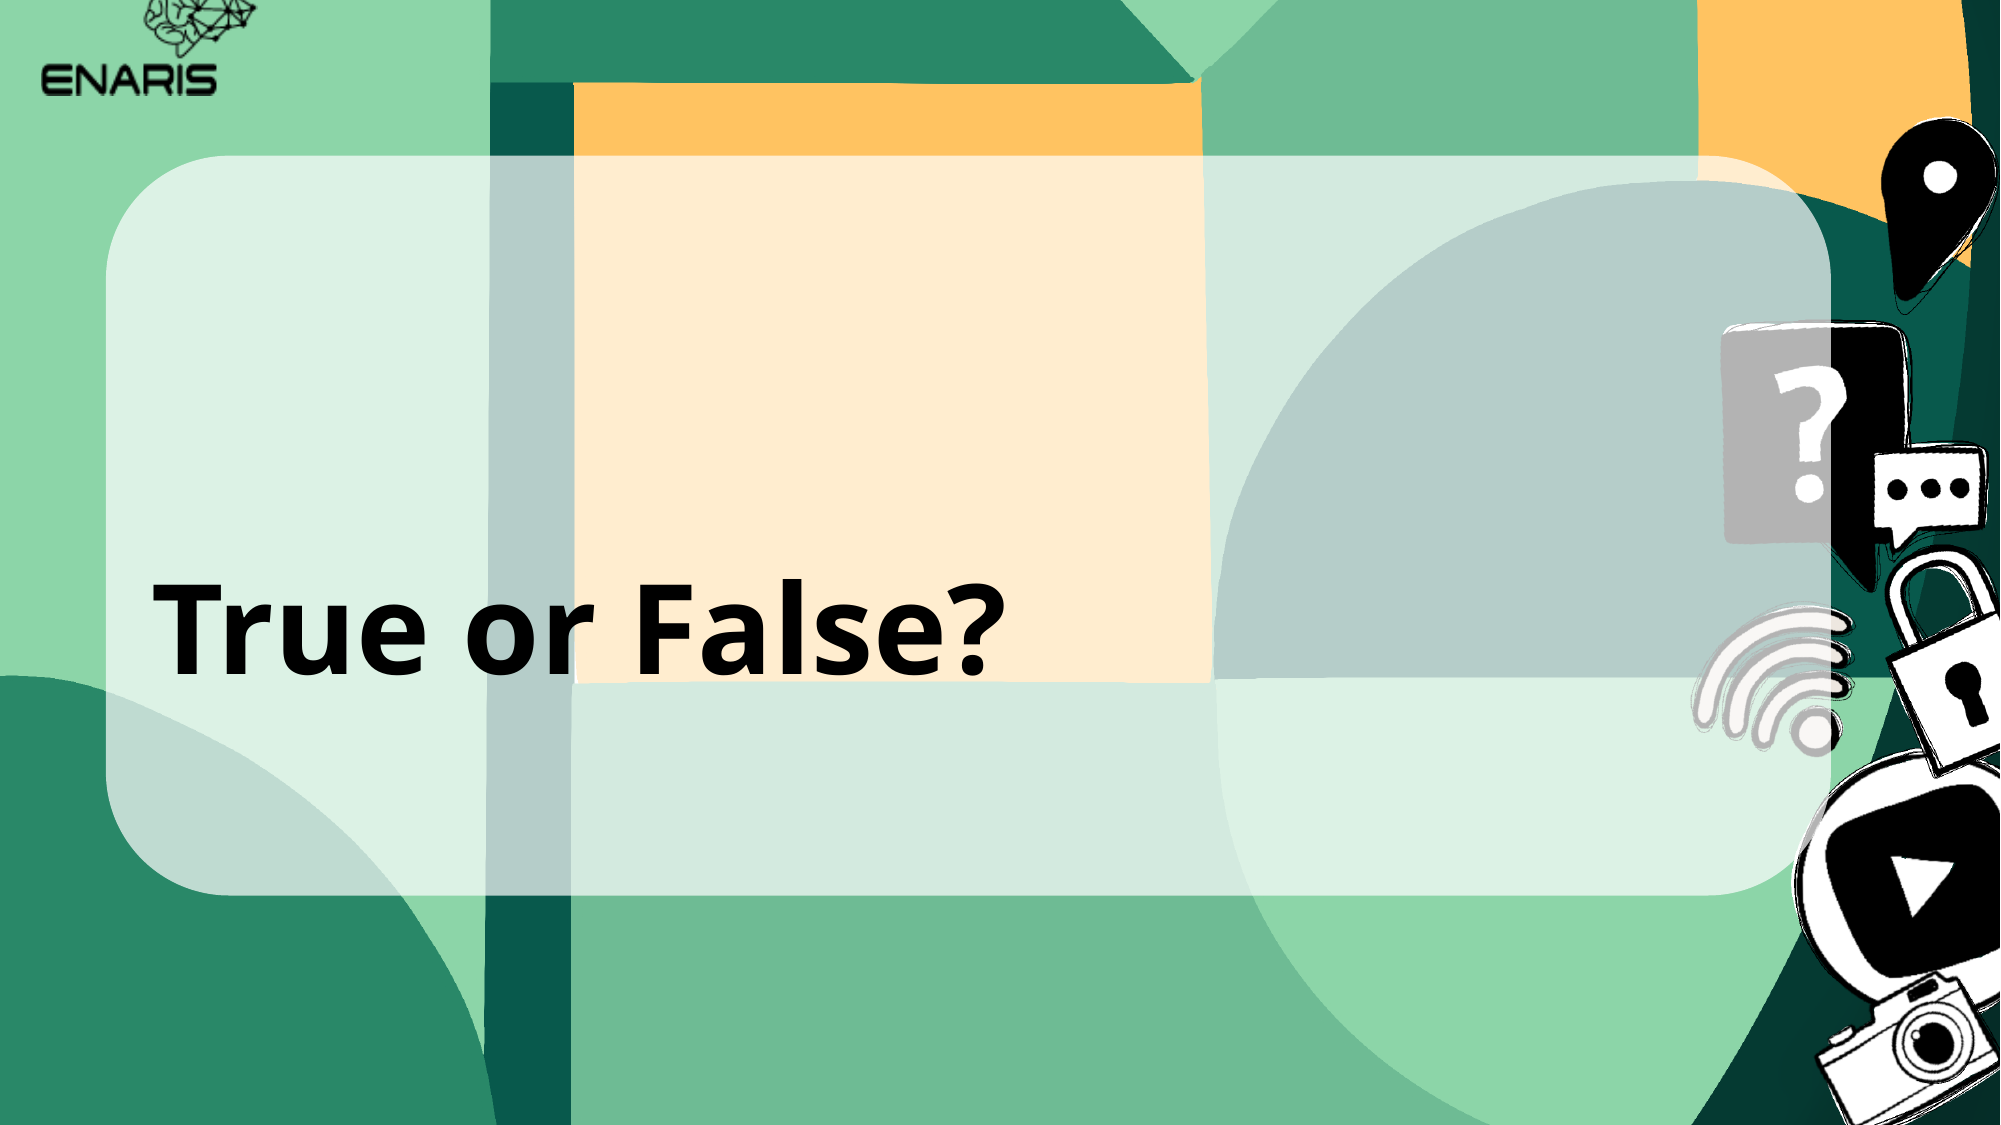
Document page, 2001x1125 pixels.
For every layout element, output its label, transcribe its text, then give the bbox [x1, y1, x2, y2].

picture [0, 0, 2000, 1125]
title True or False? [136, 126, 1719, 709]
